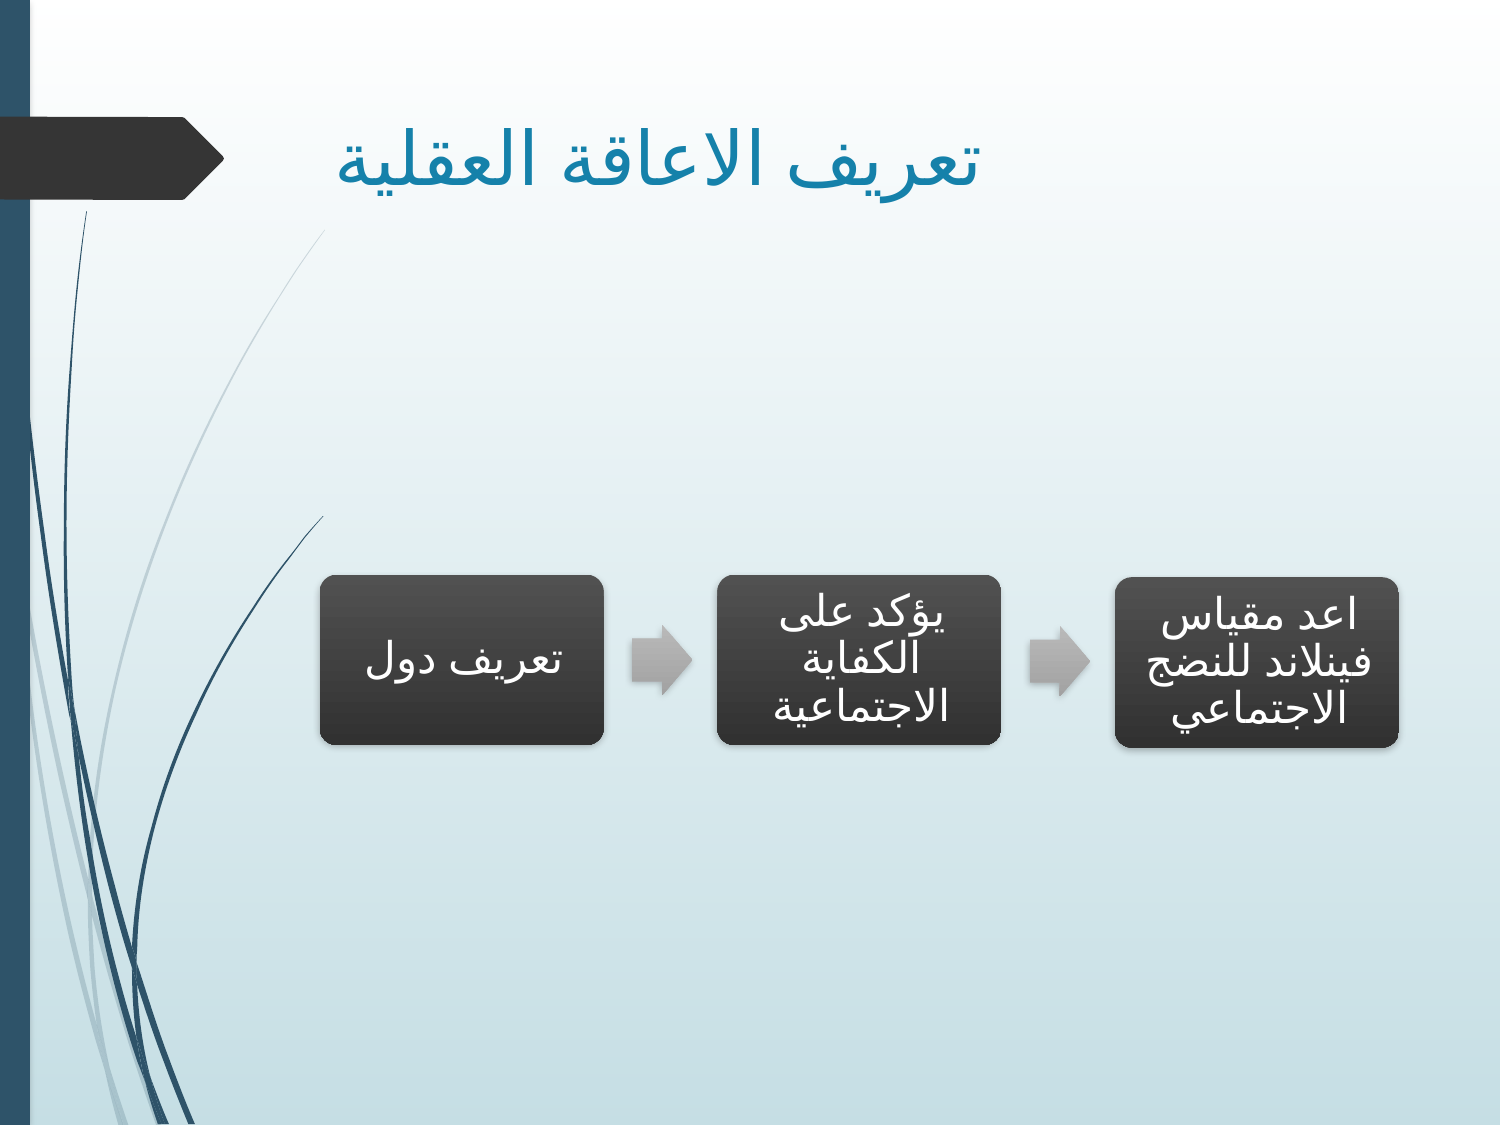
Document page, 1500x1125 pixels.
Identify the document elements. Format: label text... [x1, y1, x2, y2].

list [318, 349, 1401, 971]
title تعريف الاعاقة العقلية [319, 102, 1400, 313]
